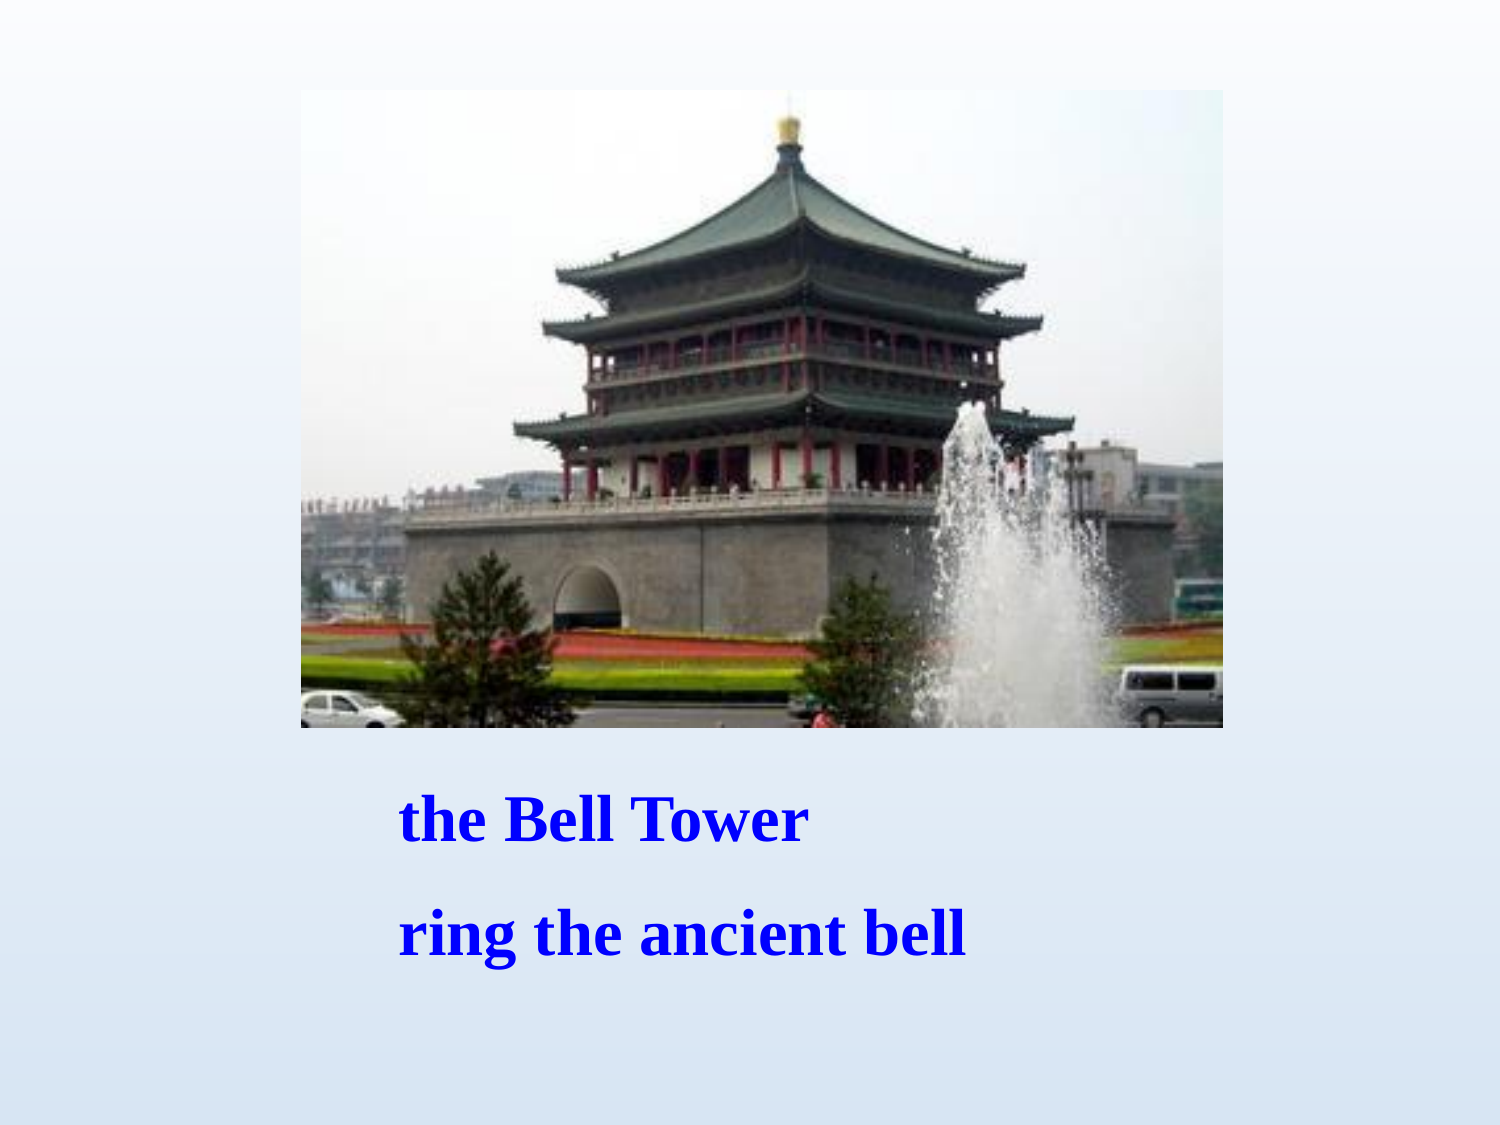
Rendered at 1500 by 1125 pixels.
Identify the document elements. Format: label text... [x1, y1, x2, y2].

picture [300, 89, 1223, 728]
text_box the Bell Tower [383, 767, 952, 863]
text_box ring the ancient bell [383, 881, 1073, 977]
